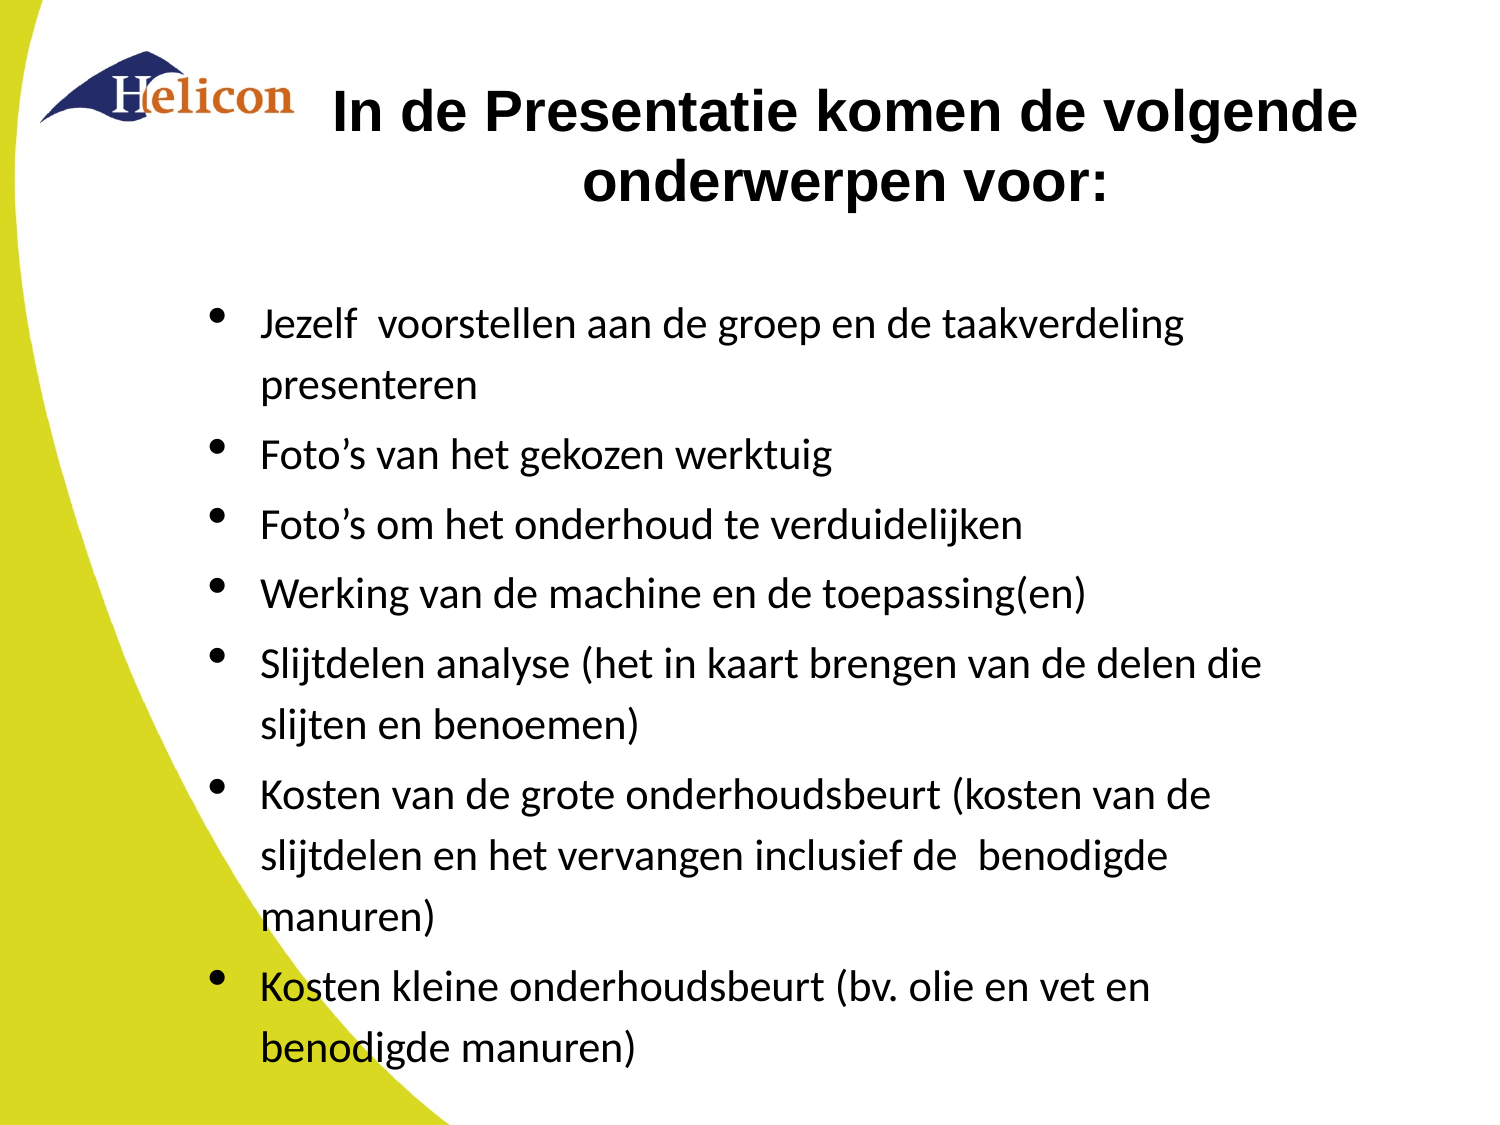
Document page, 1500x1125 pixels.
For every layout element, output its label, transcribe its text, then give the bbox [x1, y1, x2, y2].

title In de Presentatie komen de volgende onderwerpen voor: [301, 125, 1392, 232]
list Jezelf voorstellen aan de groep en de taakverdeling presenteren Foto’s van het gekozen werktuig Foto’s om het onderhoud te verduidelijken Werking van de machine en de toepassing(en) Slijtdelen analyse (het in kaart brengen van de delen die slijten en benoemen) Kosten van de grote onderhoudsbeurt (kosten van de slijtdelen en het vervangen inclusief de benodigde manuren) Kosten kleine onderhoudsbeurt (bv. olie en vet en benodigde manuren) [194, 278, 1284, 1088]
picture [0, 0, 1500, 1125]
